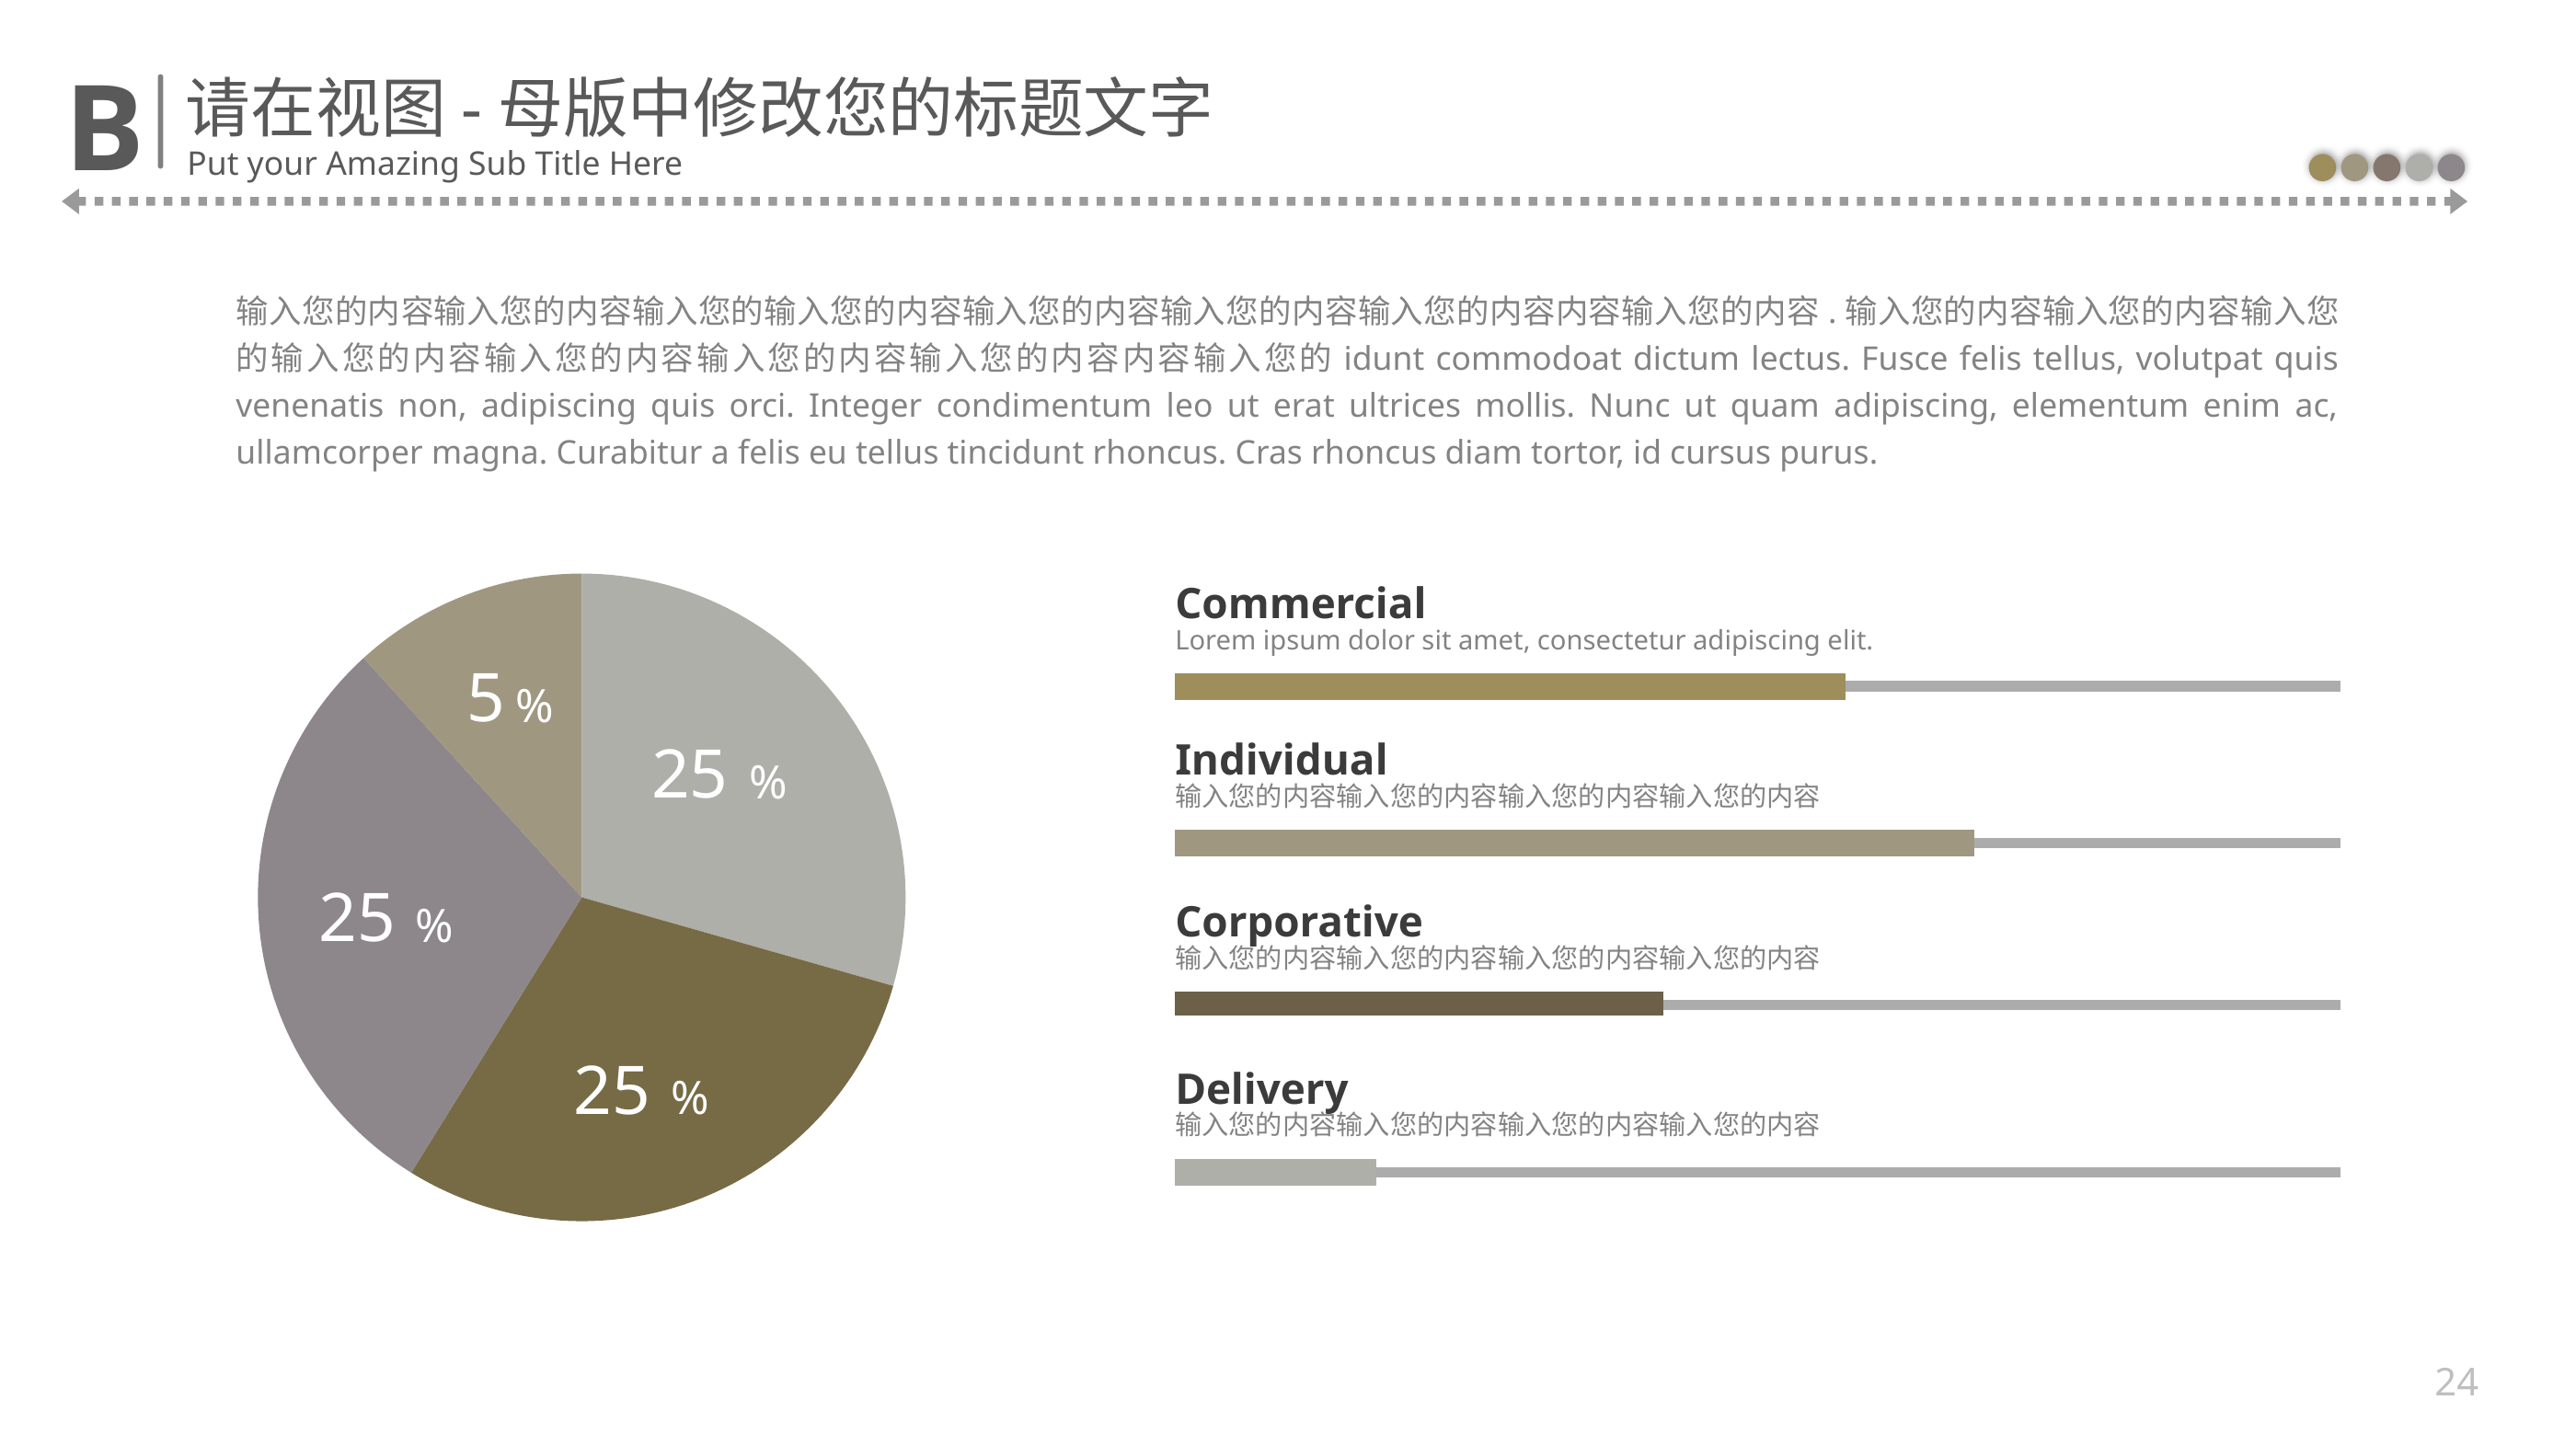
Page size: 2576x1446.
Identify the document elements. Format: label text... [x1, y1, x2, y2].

text_box 输入您的内容输入您的内容输入您的输入您的内容输入您的内容输入您的内容输入您的内容内容输入您的内容.输入您的内容输入您的内容输入您的输入您的内容输入您的内容输入您的内容输入您的内容内容输入您的idunt commodoat dictum lectus. Fusce felis tellus, volutpat quis venenatis non, adipiscing quis orci. Integer condimentum leo ut erat ultrices mollis. Nunc ut quam adipiscing, elementum enim ac, ullamcorper magna. Curabitur a felis eu tellus tincidunt rhoncus. Cras rhoncus diam tortor, id cursus purus. [236, 282, 2340, 482]
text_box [1174, 1062, 2341, 1187]
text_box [1174, 576, 2341, 701]
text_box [1174, 732, 2341, 857]
text_box 24 [2415, 1352, 2499, 1433]
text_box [1174, 894, 2341, 1016]
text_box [258, 556, 933, 1230]
